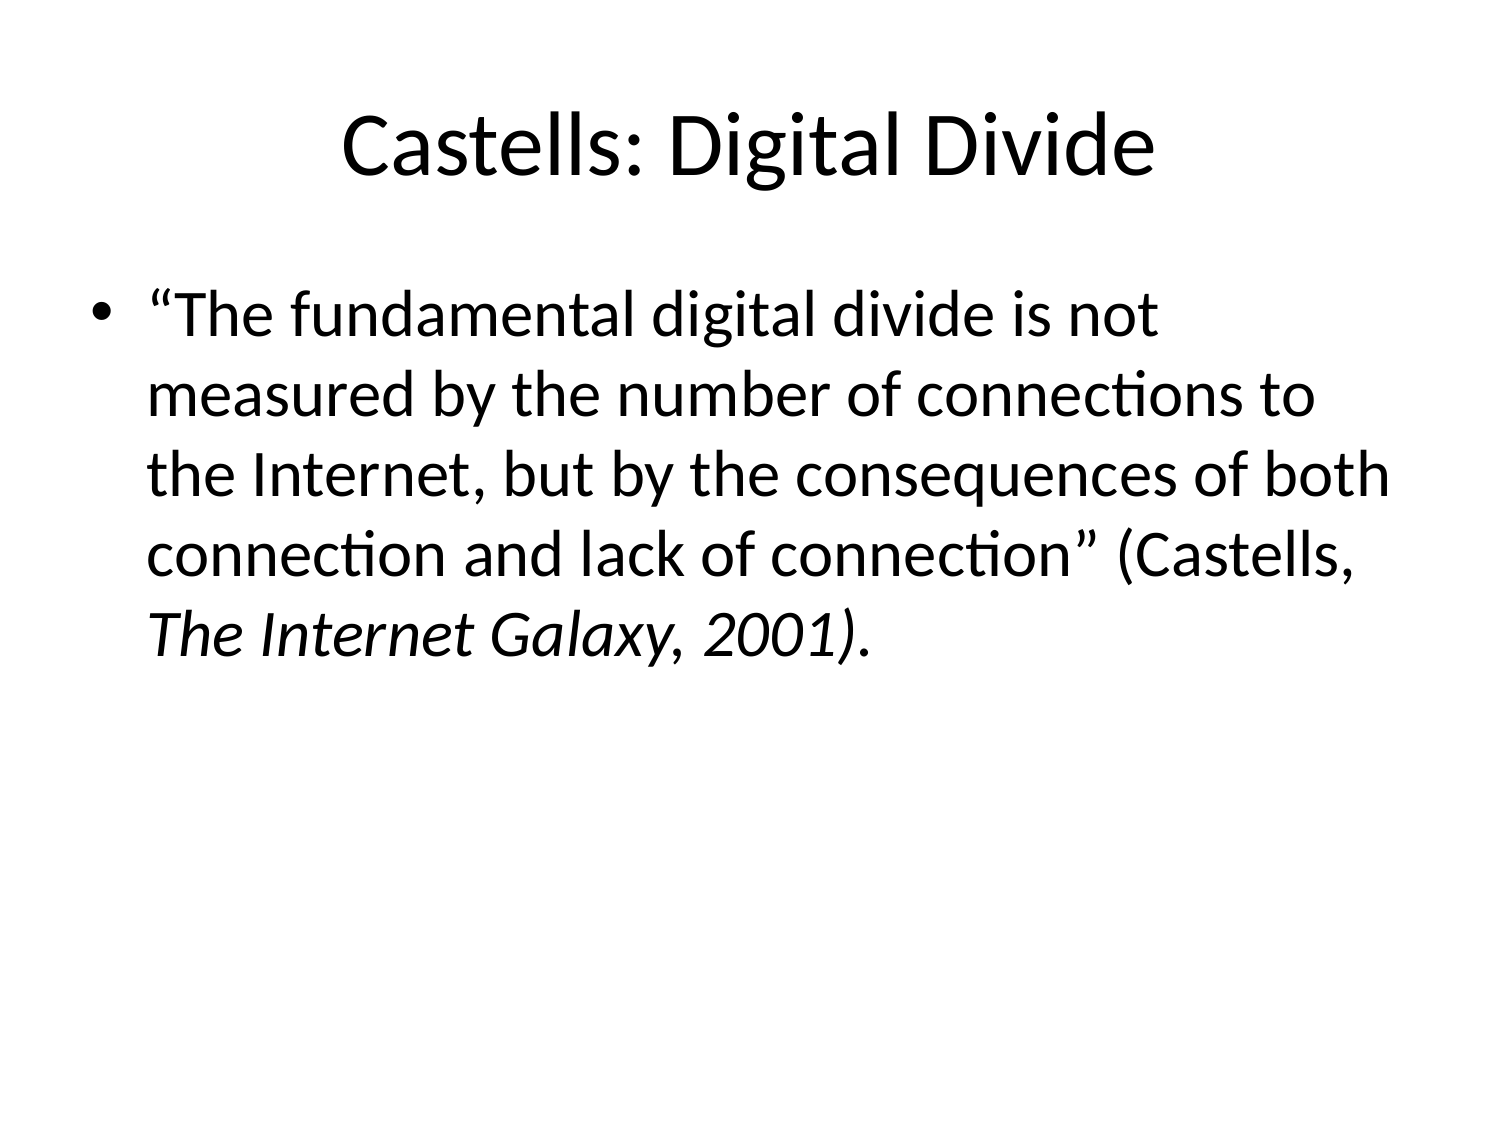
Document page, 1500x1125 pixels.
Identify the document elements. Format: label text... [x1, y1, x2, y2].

list “The fundamental digital divide is not measured by the number of connections to the Internet, but by the consequences of both connection and lack of connection” (Castells, The Internet Galaxy, 2001). [75, 262, 1425, 1005]
title Castells: Digital Divide [75, 45, 1425, 233]
